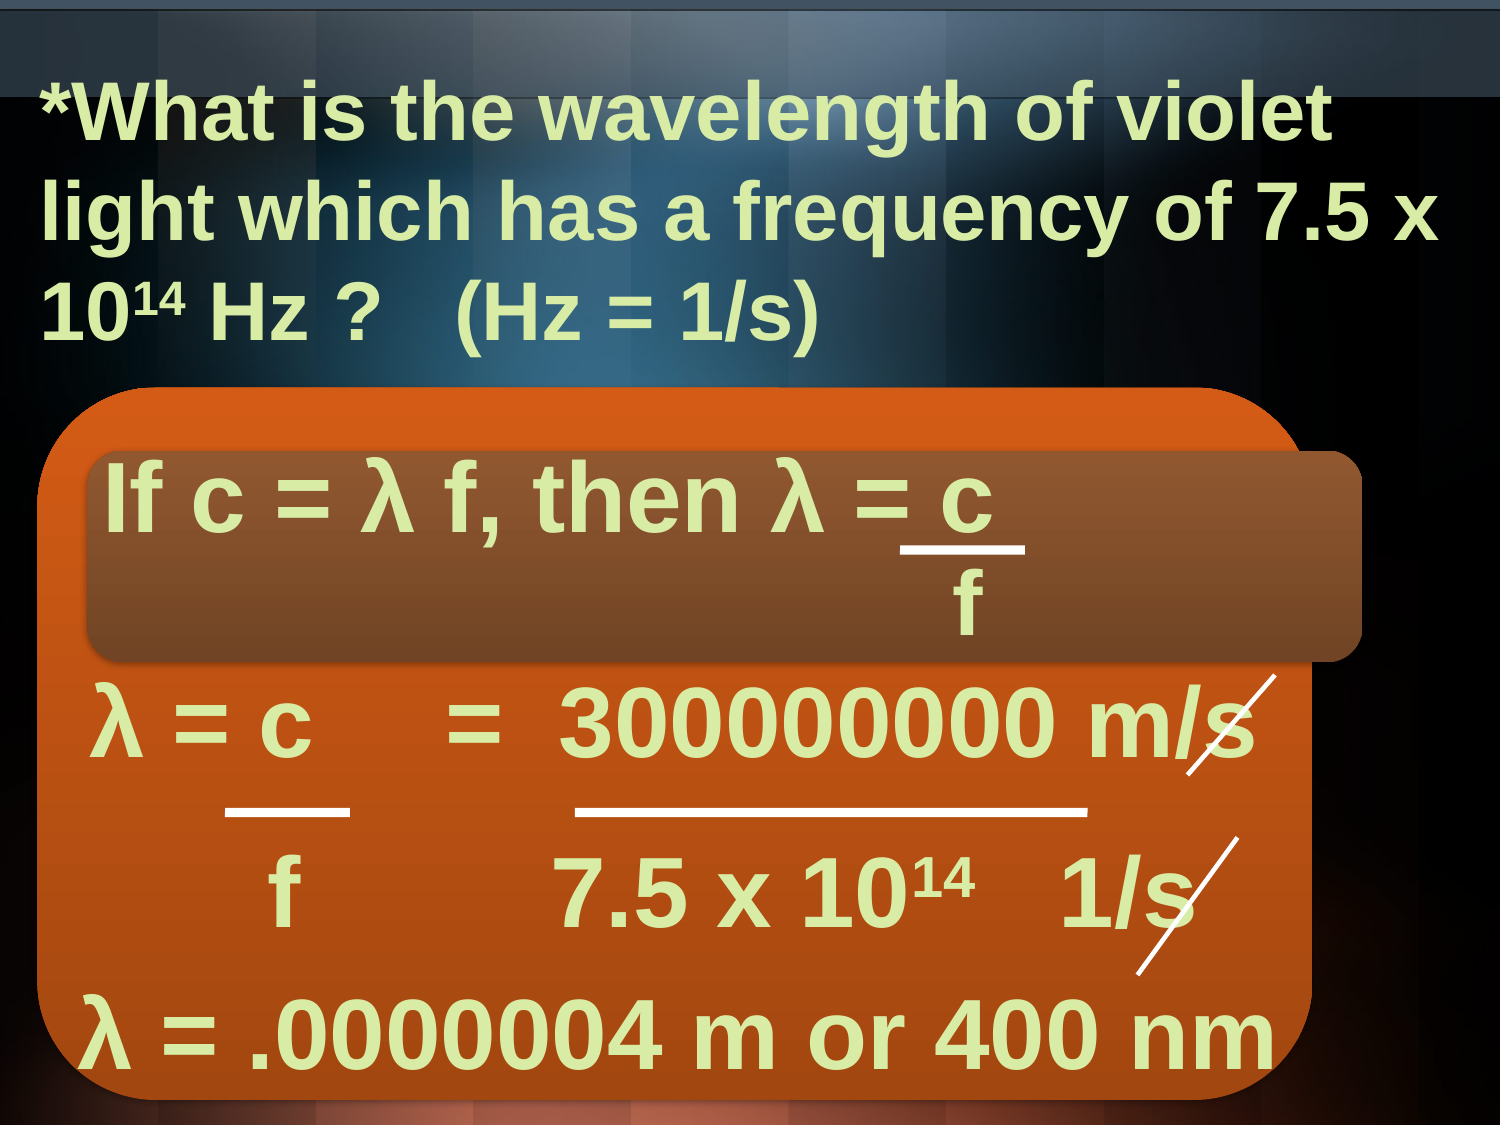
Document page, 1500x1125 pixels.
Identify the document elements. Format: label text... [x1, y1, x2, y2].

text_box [87, 424, 1363, 744]
picture [0, 0, 1500, 1125]
text_box *What is the wavelength of violet light which has a frequency of 7.5 x 1014 Hz ? (Hz = 1/s) [24, 50, 1463, 365]
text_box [37, 387, 1500, 1101]
